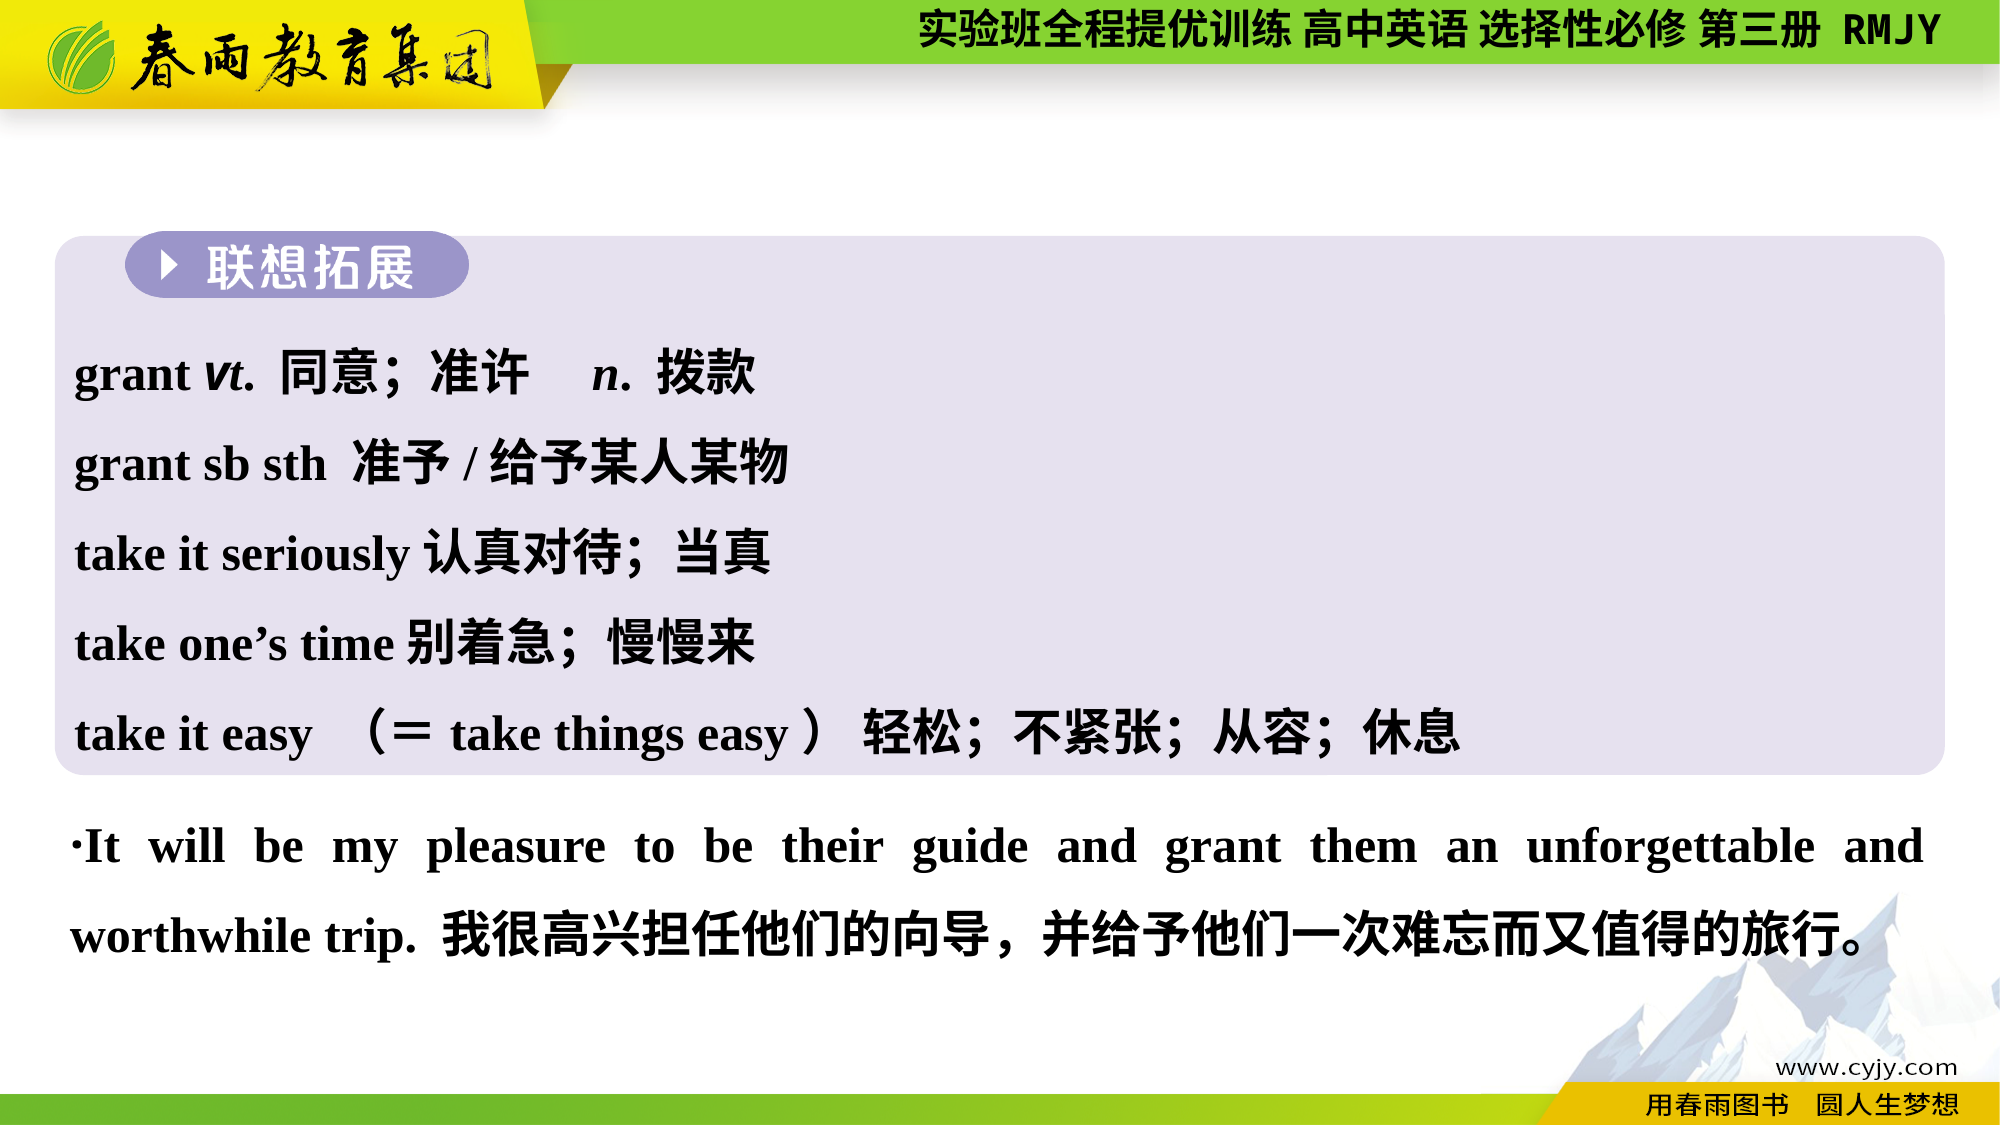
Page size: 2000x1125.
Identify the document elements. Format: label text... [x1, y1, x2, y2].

picture [0, 0, 2000, 1125]
text_box [65, 769, 1934, 775]
list ·It will be my pleasure to be their guide and grant them an unforgettable and worthwhile trip. 我很高兴担任他们的向导，并给予他们一次难忘而又值得的旅行。 [54, 775, 1939, 961]
text_box [473, 235, 1945, 753]
text_box [54, 235, 121, 762]
text_box grant vt. 同意；准许 n. 拨款 grant sb sth 准予/给予某人某物 take it seriously认真对待；当真 take one’s time别着急；慢慢来 take it easy （＝take things easy） 轻松；不紧张；从容；休息 [59, 303, 1944, 769]
